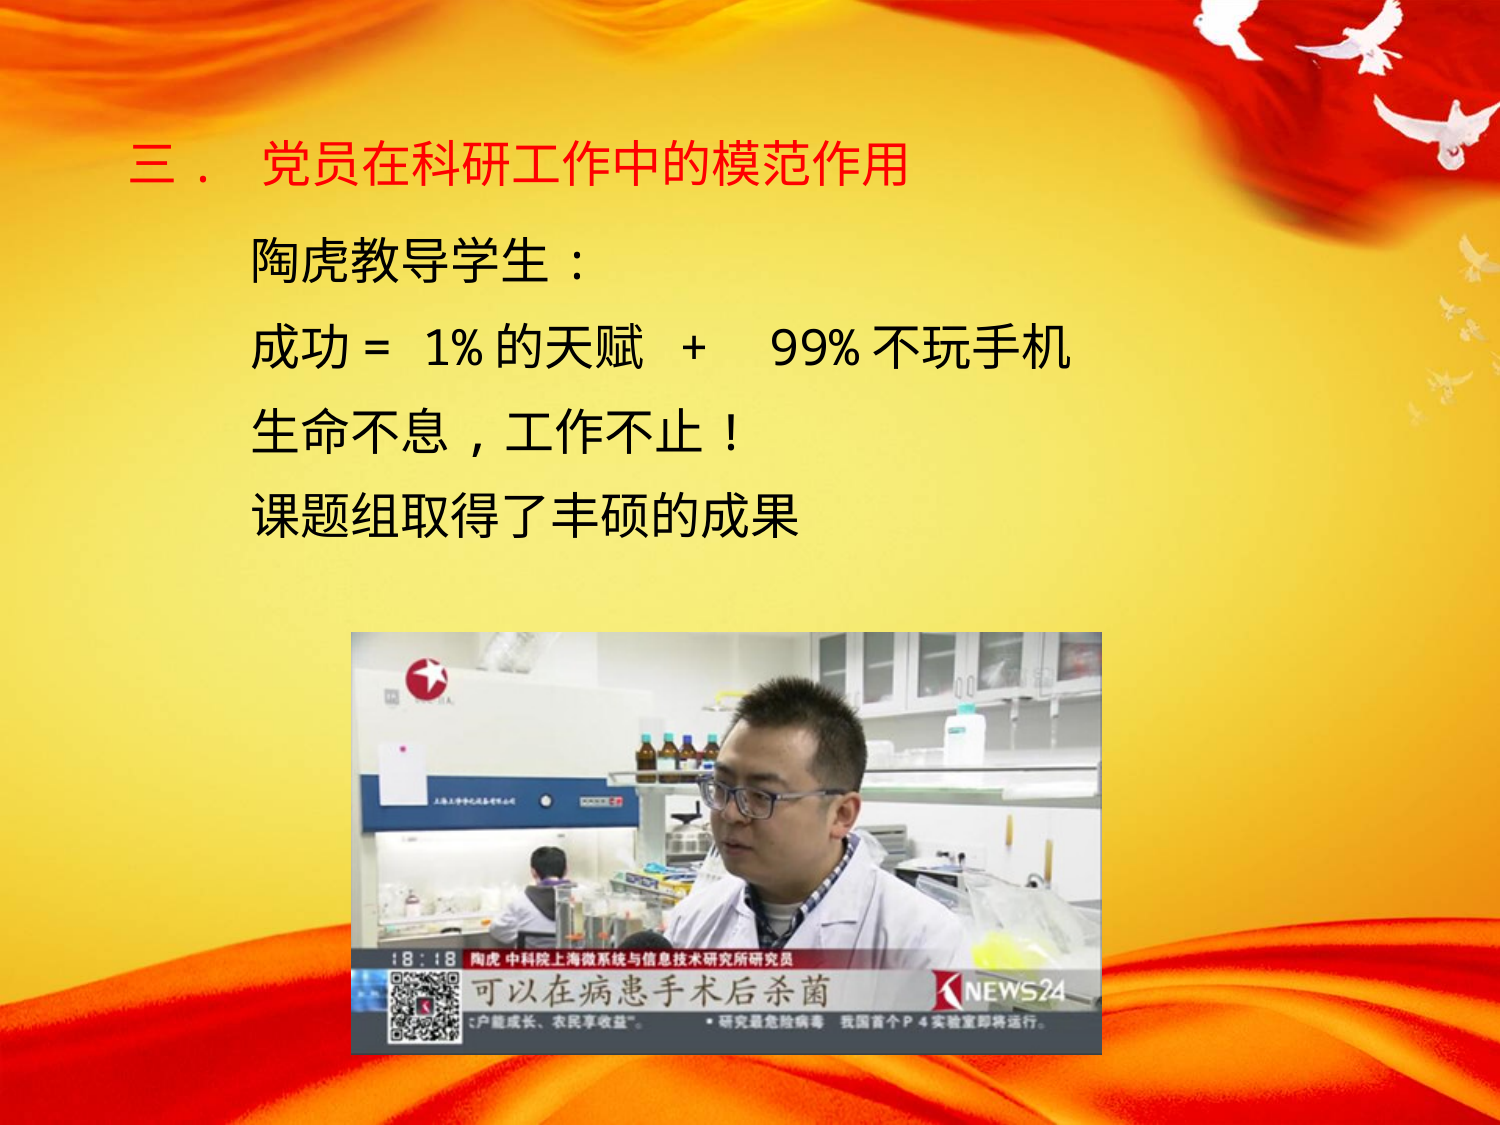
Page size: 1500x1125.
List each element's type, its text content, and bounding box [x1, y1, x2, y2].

text_box 三. 党员在科研工作中的模范作用 [112, 125, 1341, 261]
picture [0, 0, 1500, 1125]
text_box 陶虎教导学生: 成功= 1%的天赋 + 99%不玩手机 生命不息,工作不止! 课题组取得了丰硕的成果 [235, 222, 1500, 553]
